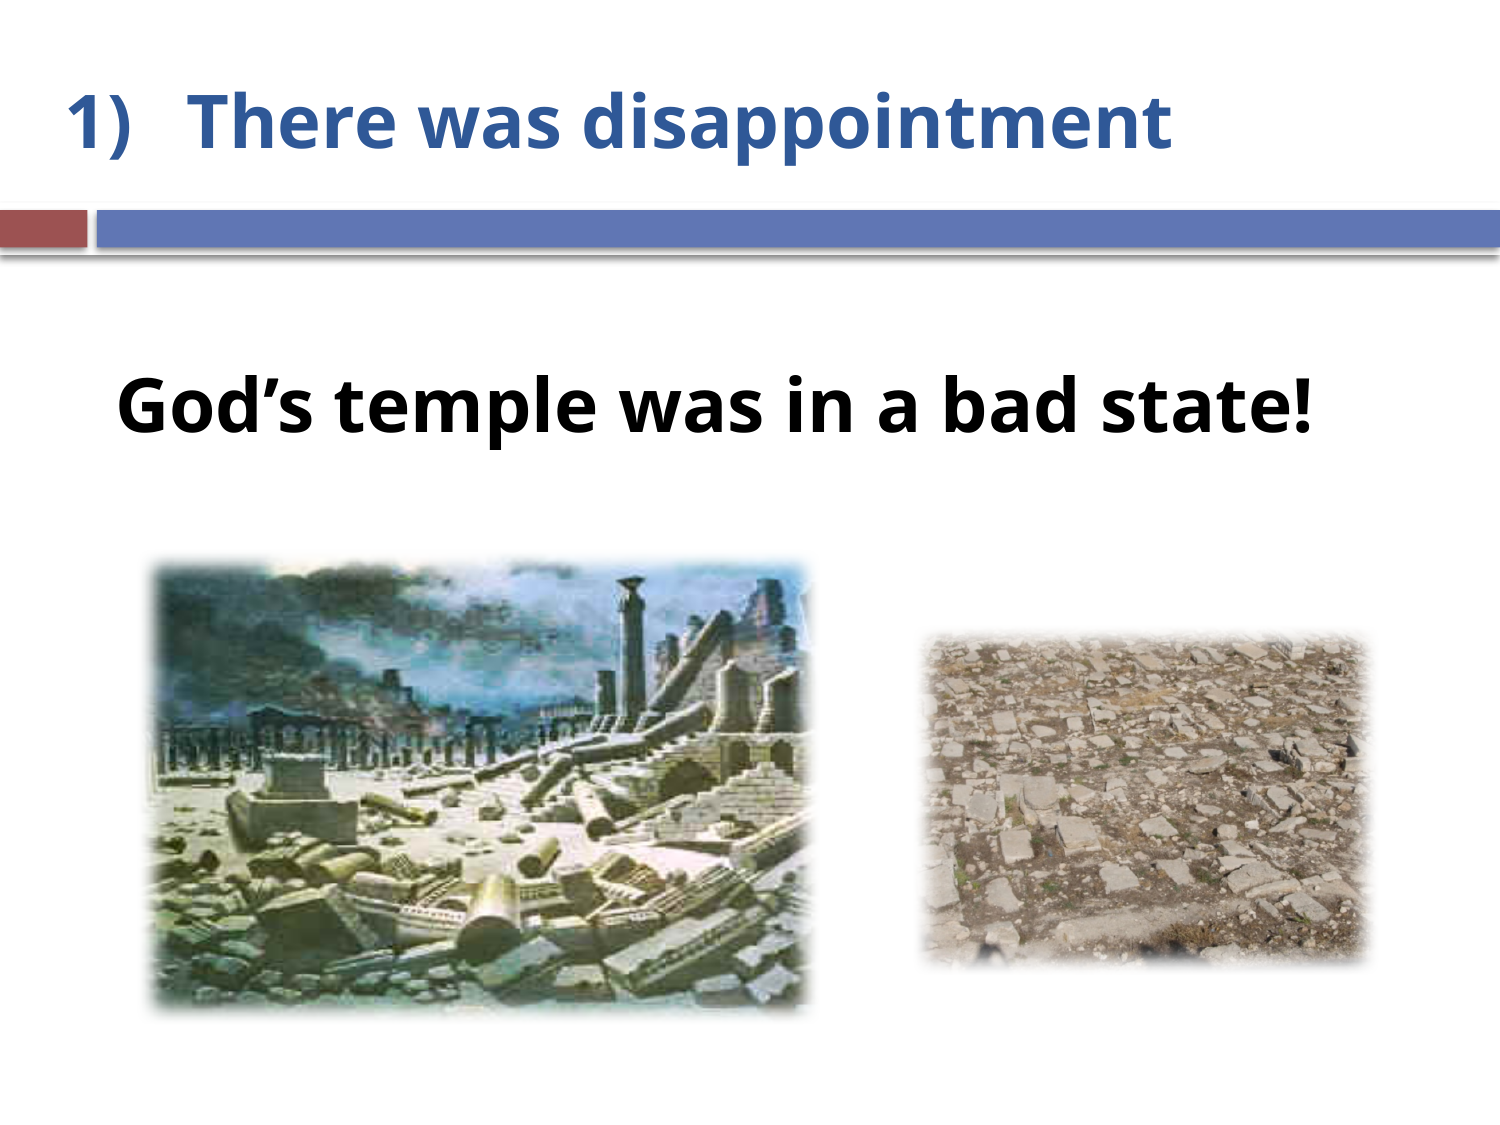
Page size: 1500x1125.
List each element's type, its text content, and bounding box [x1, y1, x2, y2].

picture [137, 549, 820, 1026]
list God’s temple was in a bad state! [100, 350, 1438, 1000]
picture [912, 624, 1380, 976]
title 1) There was disappointment [50, 37, 1438, 200]
